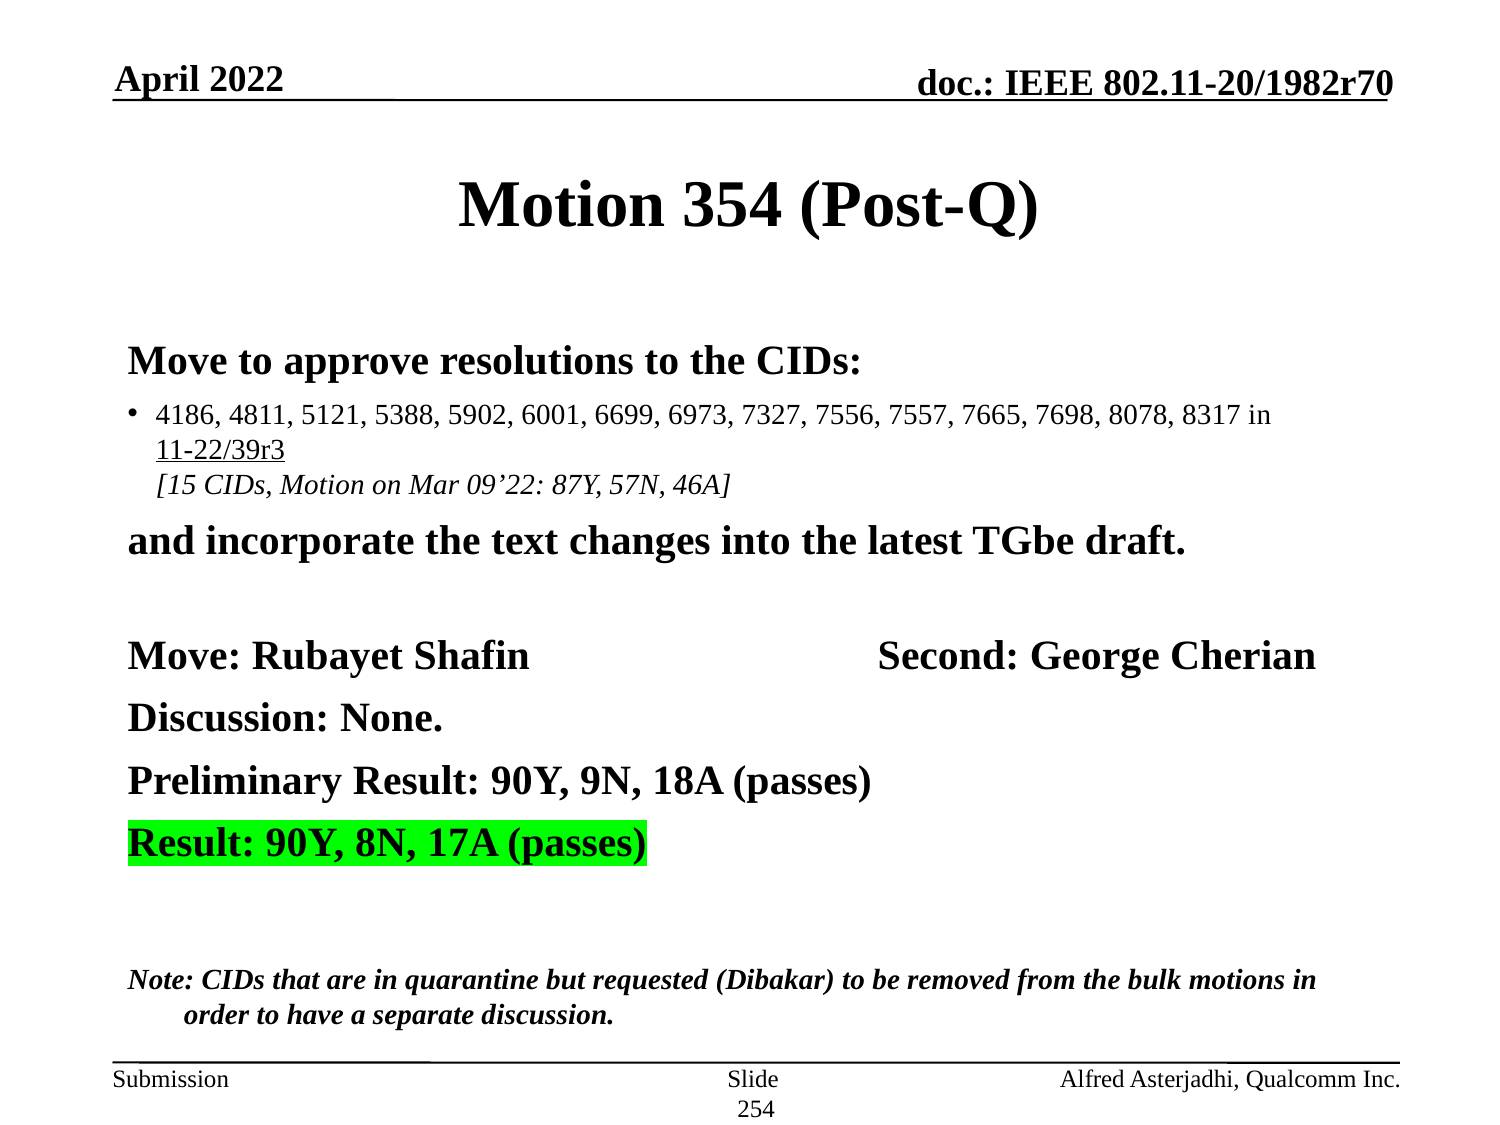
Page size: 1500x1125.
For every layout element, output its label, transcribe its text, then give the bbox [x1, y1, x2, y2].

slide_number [114, 54, 423, 100]
title Motion 354 (Post-Q) [112, 112, 1388, 288]
footer Alfred Asterjadhi, Qualcomm Inc. [878, 1061, 1402, 1093]
slide_number Slide 254 [712, 1061, 800, 1123]
list Move to approve resolutions to the CIDs: 4186, 4811, 5121, 5388, 5902, 6001, 6699, 6973, 7327, 7556, 7557, 7665, 7698, 8078, 8317 in 11-22/39r3 [15 CIDs, Motion on Mar 09’22: 87Y, 57N, 46A] and incorporate the text changes into the latest TGbe draft. Move: Rubayet Shafin Second: George Cherian Discussion: None. Preliminary Result: 90Y, 9N, 18A (passes) Result: 90Y, 8N, 17A (passes) Note: CIDs that are in quarantine but requested (Dibakar) to be removed from the bulk motions in order to have a separate discussion. [112, 324, 1388, 1000]
